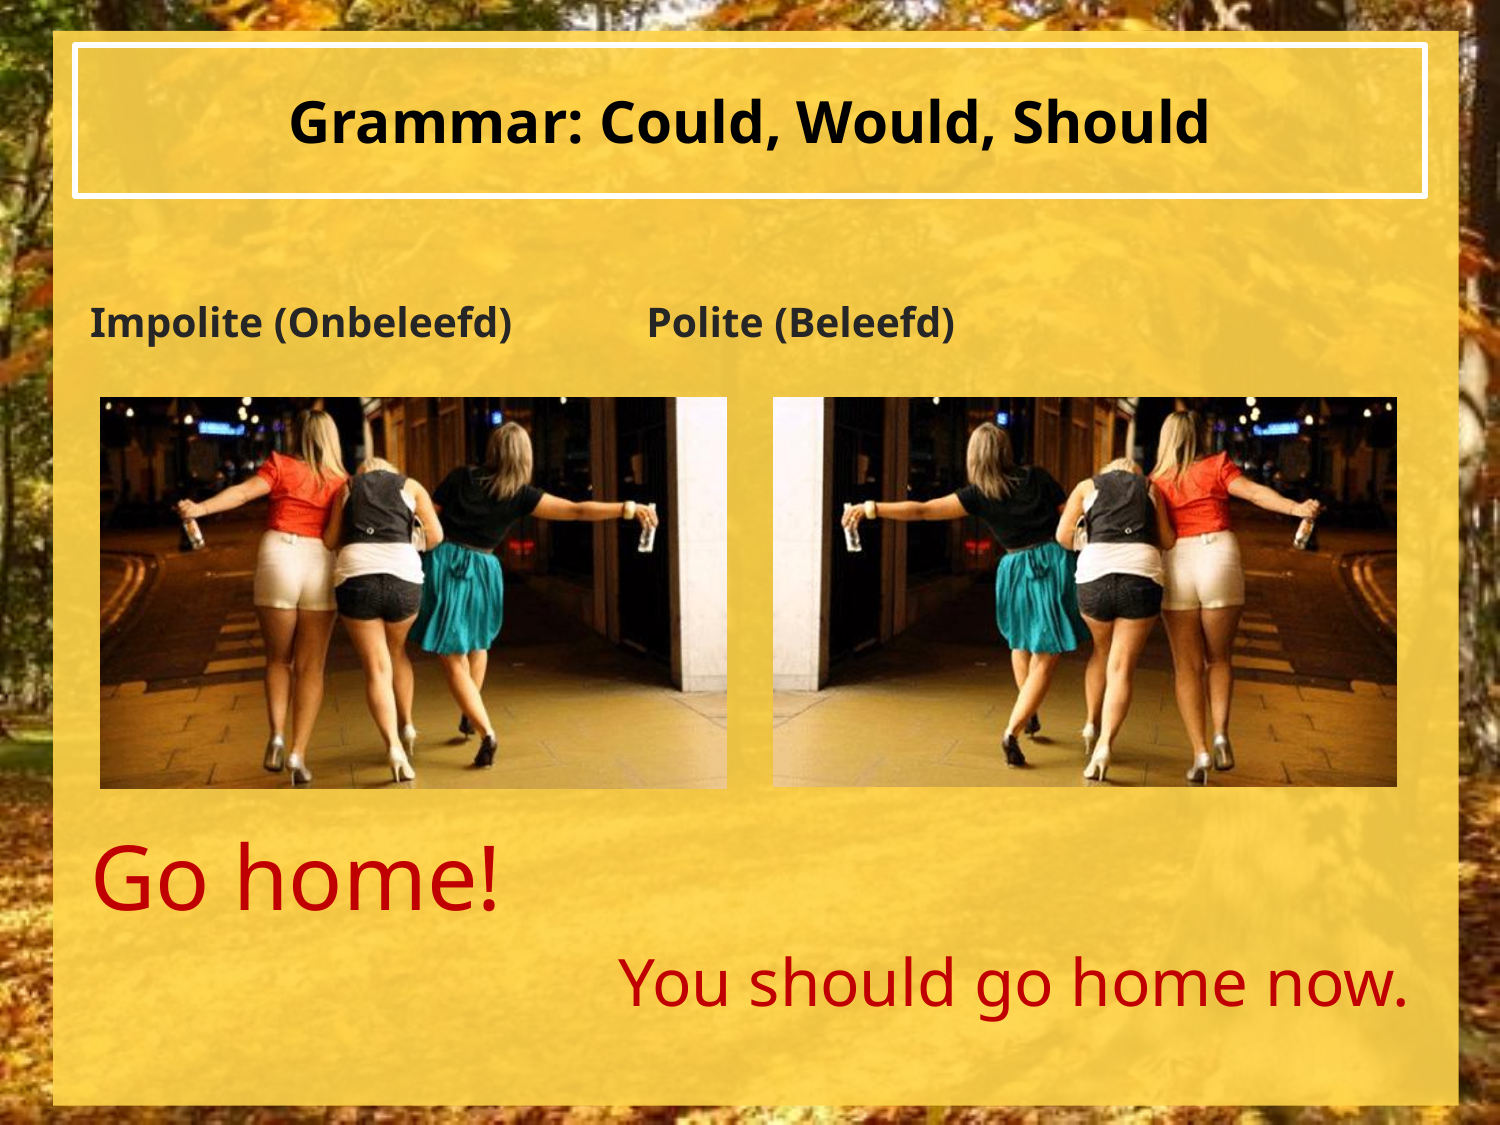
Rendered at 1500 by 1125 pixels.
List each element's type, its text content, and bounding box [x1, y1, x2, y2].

list Impolite (Onbeleefd) Polite (Beleefd) Go home! You should go home now. [75, 231, 1425, 1071]
picture [0, 0, 1500, 1125]
title Grammar: Could, Would, Should [72, 42, 1428, 199]
